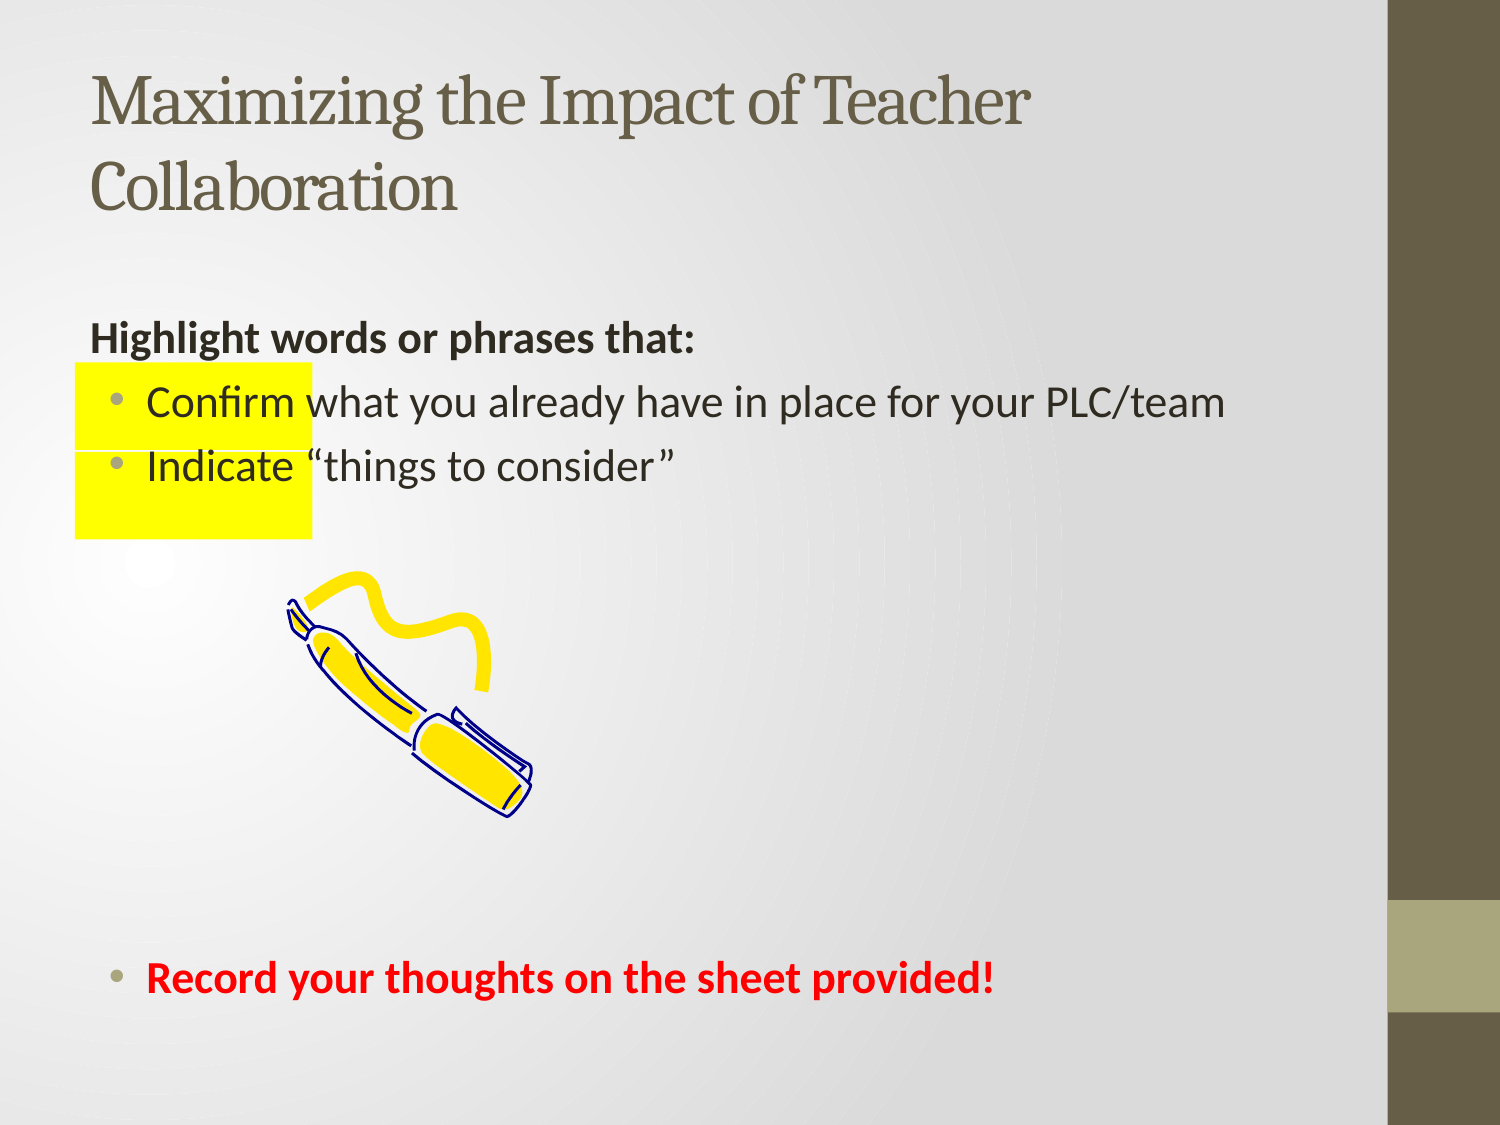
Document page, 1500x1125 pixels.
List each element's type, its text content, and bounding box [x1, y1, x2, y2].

list Highlight words or phrases that: Confirm what you already have in place for your PLC/team Indicate “things to consider” Record your thoughts on the sheet provided! [75, 299, 1425, 1043]
picture [330, 531, 504, 835]
title Maximizing the Impact of Teacher Collaboration [75, 45, 1325, 233]
